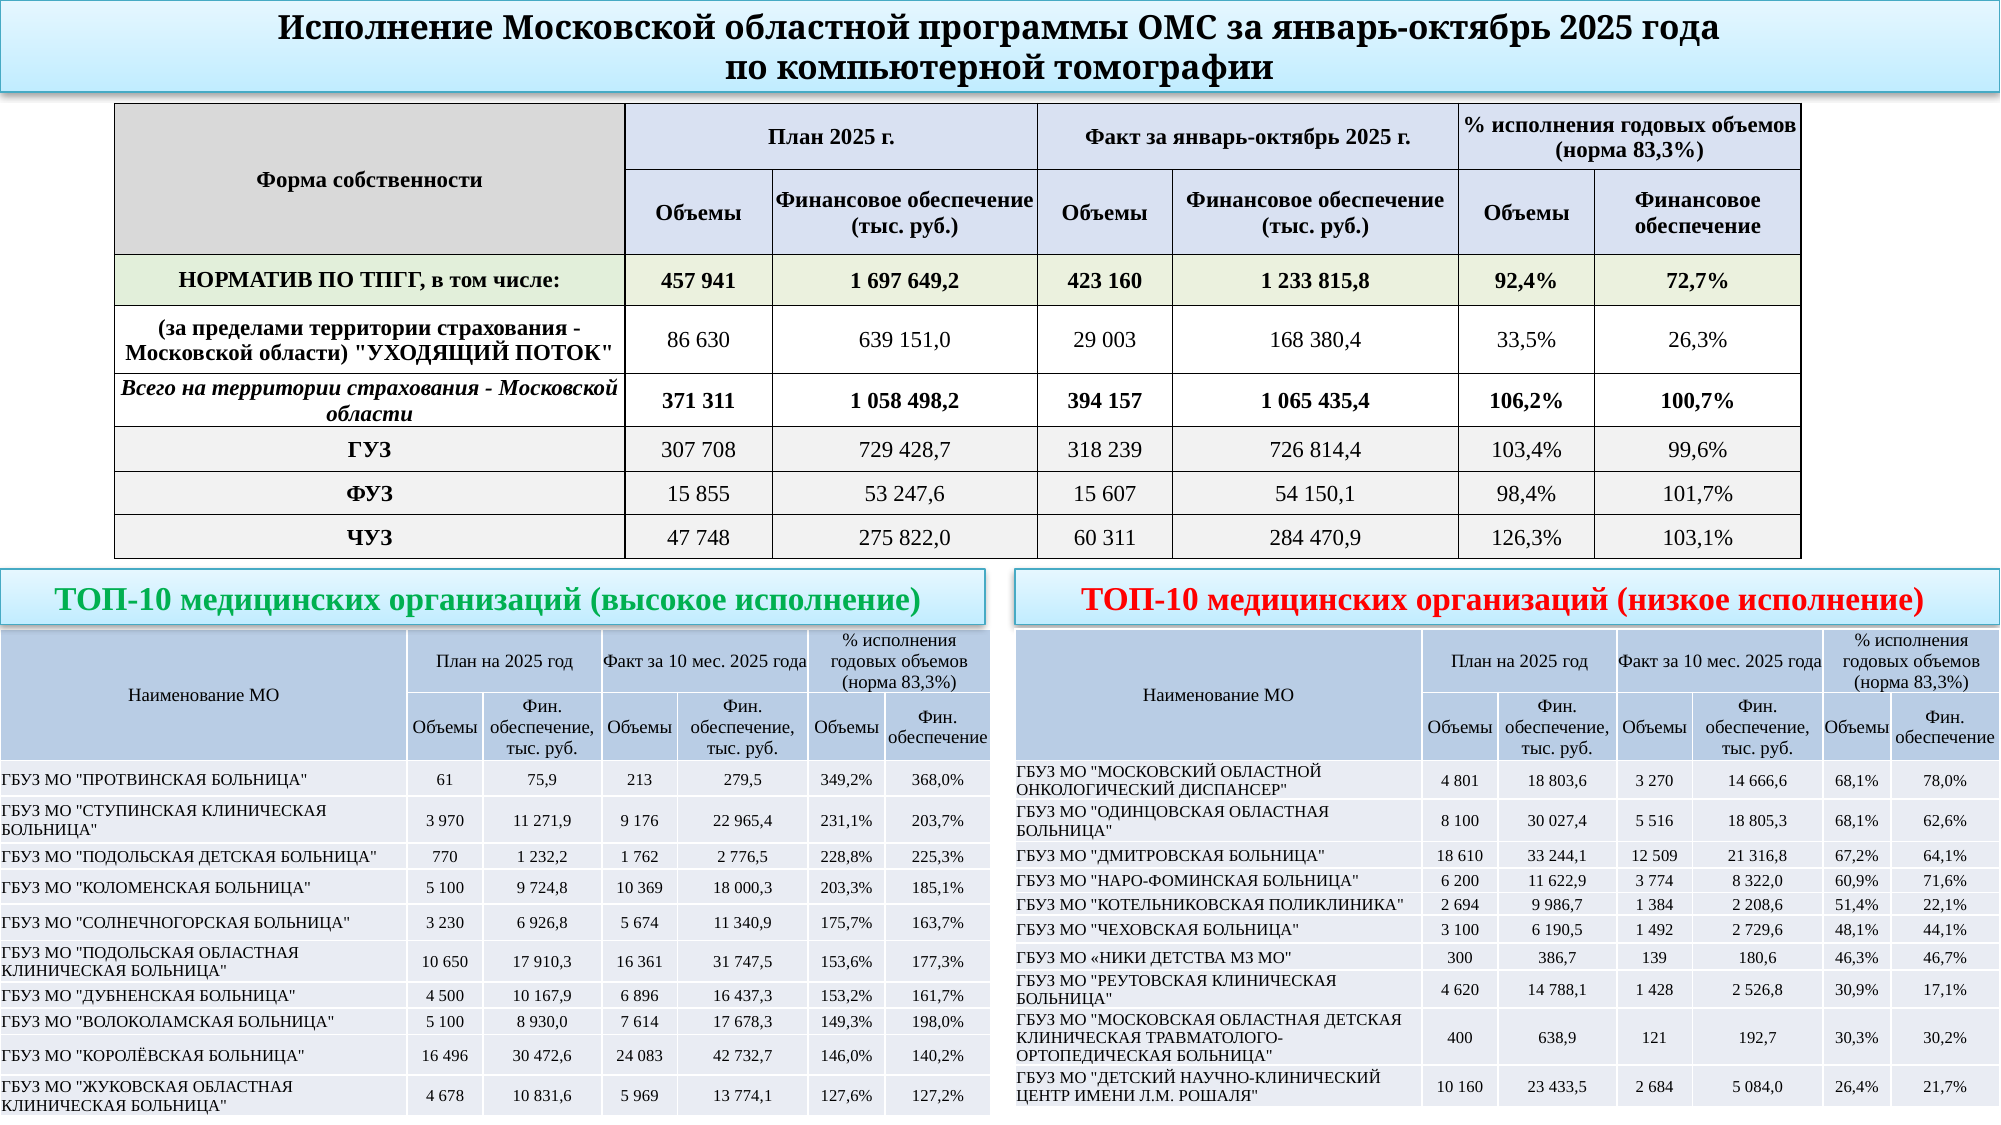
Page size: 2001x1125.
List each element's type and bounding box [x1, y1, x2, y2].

table_cell [678, 905, 807, 940]
table_cell [1038, 515, 1172, 558]
table_cell [1824, 693, 1890, 760]
table_cell [1016, 869, 1421, 892]
table_cell [1173, 170, 1458, 254]
table_cell [1499, 842, 1616, 867]
table_cell [1, 983, 406, 1007]
table_cell [1499, 800, 1616, 841]
table_cell [484, 905, 601, 940]
table_cell [1499, 944, 1616, 969]
table_cell [809, 797, 884, 842]
table_cell [1, 1076, 406, 1115]
table_cell [603, 1035, 677, 1074]
table_cell [1618, 869, 1692, 892]
table_cell [1, 797, 406, 842]
table_cell [1, 1035, 406, 1074]
table_cell [678, 1009, 807, 1034]
table_cell [1618, 800, 1692, 841]
table_cell [809, 693, 884, 760]
table_cell [484, 1076, 601, 1115]
table_cell [1499, 1009, 1616, 1064]
table_cell [773, 515, 1037, 558]
table_header [1016, 630, 1421, 760]
table_cell [1016, 1009, 1421, 1064]
table_cell [886, 1009, 990, 1034]
table_header [1459, 104, 1800, 169]
table_cell [1, 941, 406, 981]
table_cell [1618, 971, 1692, 1007]
table_cell [408, 844, 482, 868]
table_cell [1423, 893, 1497, 914]
table_cell [408, 941, 482, 981]
table_header [1038, 104, 1458, 169]
table_cell [809, 983, 884, 1007]
table_cell [1824, 761, 1890, 798]
table_cell [886, 905, 990, 940]
table_cell [773, 472, 1037, 514]
table_cell [1693, 971, 1822, 1007]
table_cell [1618, 916, 1692, 942]
table_cell [1016, 842, 1421, 867]
table_cell [1016, 761, 1421, 798]
table_cell [603, 1009, 677, 1034]
table_cell [678, 761, 807, 795]
table_cell [1, 870, 406, 903]
table_cell [809, 844, 884, 868]
table_cell [1824, 869, 1890, 892]
table_cell [1, 761, 406, 795]
table_cell [408, 693, 482, 760]
table_cell [626, 472, 772, 514]
table_cell [1038, 427, 1172, 471]
table_cell [1824, 842, 1890, 867]
table_cell [773, 255, 1037, 305]
table_cell [1423, 1066, 1497, 1106]
table_cell [1499, 916, 1616, 942]
table_cell [1618, 761, 1692, 798]
table_header [809, 630, 990, 692]
table_cell [1499, 971, 1616, 1007]
table_cell [1824, 944, 1890, 969]
table_cell [809, 941, 884, 981]
table_cell [1618, 1066, 1692, 1106]
table_cell [408, 905, 482, 940]
table_cell [626, 515, 772, 558]
table_cell [773, 374, 1037, 426]
table_header [1824, 630, 1999, 692]
table_cell [1892, 842, 1999, 867]
table_cell [886, 1076, 990, 1115]
table_cell [678, 797, 807, 842]
table_cell [603, 761, 677, 795]
table_header [626, 104, 1037, 169]
table_cell [1892, 800, 1999, 841]
table_cell [886, 870, 990, 903]
table_cell [1459, 472, 1594, 514]
table_cell [1423, 869, 1497, 892]
table_cell [678, 870, 807, 903]
table_cell [1499, 761, 1616, 798]
table_cell [1459, 427, 1594, 471]
table_cell [809, 1035, 884, 1074]
table_cell [1595, 374, 1800, 426]
table_cell [678, 1076, 807, 1115]
table_cell [1824, 971, 1890, 1007]
text_box [1014, 568, 2000, 625]
table_cell [809, 870, 884, 903]
table_cell [603, 983, 677, 1007]
table_cell [1499, 893, 1616, 914]
table_cell [484, 1035, 601, 1074]
table_cell [1595, 170, 1800, 254]
table_cell [408, 797, 482, 842]
table_cell [1693, 1066, 1822, 1106]
table_cell [1595, 515, 1800, 558]
table_cell [484, 1009, 601, 1034]
table_cell [1892, 944, 1999, 969]
table_cell [1693, 916, 1822, 942]
table_cell [1, 844, 406, 868]
table_cell [1, 905, 406, 940]
table_cell [1459, 515, 1594, 558]
table_cell [1016, 916, 1421, 942]
table_cell [1824, 916, 1890, 942]
table_cell [1693, 869, 1822, 892]
table_cell [1423, 944, 1497, 969]
table_cell [886, 761, 990, 795]
table_cell [1016, 1066, 1421, 1106]
table_cell [484, 844, 601, 868]
table_cell [1824, 1066, 1890, 1106]
table_cell [484, 761, 601, 795]
table_cell [678, 1035, 807, 1074]
table_cell [1824, 893, 1890, 914]
table_header [408, 630, 601, 692]
table_cell [115, 306, 624, 373]
table_cell [1892, 869, 1999, 892]
table_cell [626, 427, 772, 471]
table_cell [1, 1009, 406, 1034]
table_cell [603, 797, 677, 842]
table_header [603, 630, 807, 692]
table_cell [1693, 893, 1822, 914]
table_cell [1693, 1009, 1822, 1064]
table_cell [886, 797, 990, 842]
table_cell [1173, 427, 1458, 471]
table_cell [1693, 800, 1822, 841]
table_cell [1618, 944, 1692, 969]
table_cell [678, 983, 807, 1007]
table_cell [1459, 374, 1594, 426]
table_cell [886, 693, 990, 760]
table_cell [484, 693, 601, 760]
table_cell [1173, 472, 1458, 514]
table_cell [1693, 842, 1822, 867]
table_cell [1173, 255, 1458, 305]
table_cell [678, 844, 807, 868]
table_cell [1618, 1009, 1692, 1064]
table_cell [1459, 306, 1594, 373]
table_cell [1824, 800, 1890, 841]
table_cell [1038, 472, 1172, 514]
table_cell [1595, 255, 1800, 305]
table_cell [1423, 1009, 1497, 1064]
table_cell [1892, 693, 1999, 760]
table_cell [1595, 427, 1800, 471]
table_cell [1038, 374, 1172, 426]
table_cell [1499, 693, 1616, 760]
table_cell [1693, 944, 1822, 969]
table_cell [809, 905, 884, 940]
table_cell [408, 1076, 482, 1115]
table_cell [1824, 1009, 1890, 1064]
table_cell [1892, 971, 1999, 1007]
table_cell [408, 983, 482, 1007]
table_cell [115, 472, 624, 514]
table_cell [1173, 374, 1458, 426]
table_cell [626, 374, 772, 426]
table_cell [603, 870, 677, 903]
table_cell [773, 427, 1037, 471]
table_cell [1016, 971, 1421, 1007]
table_cell [773, 306, 1037, 373]
table_cell [1423, 693, 1497, 760]
title [0, 0, 2000, 93]
table_cell [1618, 693, 1692, 760]
table_cell [1892, 761, 1999, 798]
table_cell [886, 1035, 990, 1074]
table_header [1, 630, 406, 760]
table_header [1423, 630, 1616, 692]
table_cell [1892, 1066, 1999, 1106]
table_cell [1423, 761, 1497, 798]
table_cell [886, 983, 990, 1007]
table_cell [1038, 170, 1172, 254]
table_cell [809, 761, 884, 795]
table_cell [1693, 761, 1822, 798]
table_cell [809, 1076, 884, 1115]
table_cell [484, 797, 601, 842]
table_cell [1499, 1066, 1616, 1106]
table_cell [408, 761, 482, 795]
table_cell [809, 1009, 884, 1034]
table_cell [1423, 842, 1497, 867]
table_cell [1016, 944, 1421, 969]
table_cell [1892, 916, 1999, 942]
table_cell [626, 255, 772, 305]
table_cell [1892, 893, 1999, 914]
table_cell [886, 844, 990, 868]
table_cell [1423, 916, 1497, 942]
table_cell [886, 941, 990, 981]
table_cell [115, 515, 624, 558]
table_cell [115, 374, 624, 426]
table_header [115, 104, 624, 254]
table_cell [1423, 800, 1497, 841]
table_cell [1499, 869, 1616, 892]
table_cell [603, 844, 677, 868]
table_cell [1595, 306, 1800, 373]
table_cell [1173, 515, 1458, 558]
table_cell [1459, 255, 1594, 305]
table_cell [603, 693, 677, 760]
table_cell [1016, 800, 1421, 841]
table_cell [1016, 893, 1421, 914]
table_cell [603, 941, 677, 981]
table_cell [603, 1076, 677, 1115]
table_cell [1693, 693, 1822, 760]
table_cell [1173, 306, 1458, 373]
table_cell [1423, 971, 1497, 1007]
table_cell [1618, 842, 1692, 867]
table_cell [626, 306, 772, 373]
table_cell [1038, 306, 1172, 373]
table_cell [408, 1009, 482, 1034]
table_cell [1618, 893, 1692, 914]
table_cell [484, 941, 601, 981]
table_header [1618, 630, 1822, 692]
table_cell [678, 941, 807, 981]
table_cell [1038, 255, 1172, 305]
table_cell [115, 255, 624, 305]
table_cell [773, 170, 1037, 254]
table_cell [678, 693, 807, 760]
table_cell [603, 905, 677, 940]
table_cell [484, 983, 601, 1007]
table_cell [115, 427, 624, 471]
table_cell [484, 870, 601, 903]
table_cell [626, 170, 772, 254]
text_box [0, 568, 986, 625]
table_cell [1595, 472, 1800, 514]
table_cell [408, 870, 482, 903]
table_cell [1459, 170, 1594, 254]
table_cell [408, 1035, 482, 1074]
table_cell [1892, 1009, 1999, 1064]
